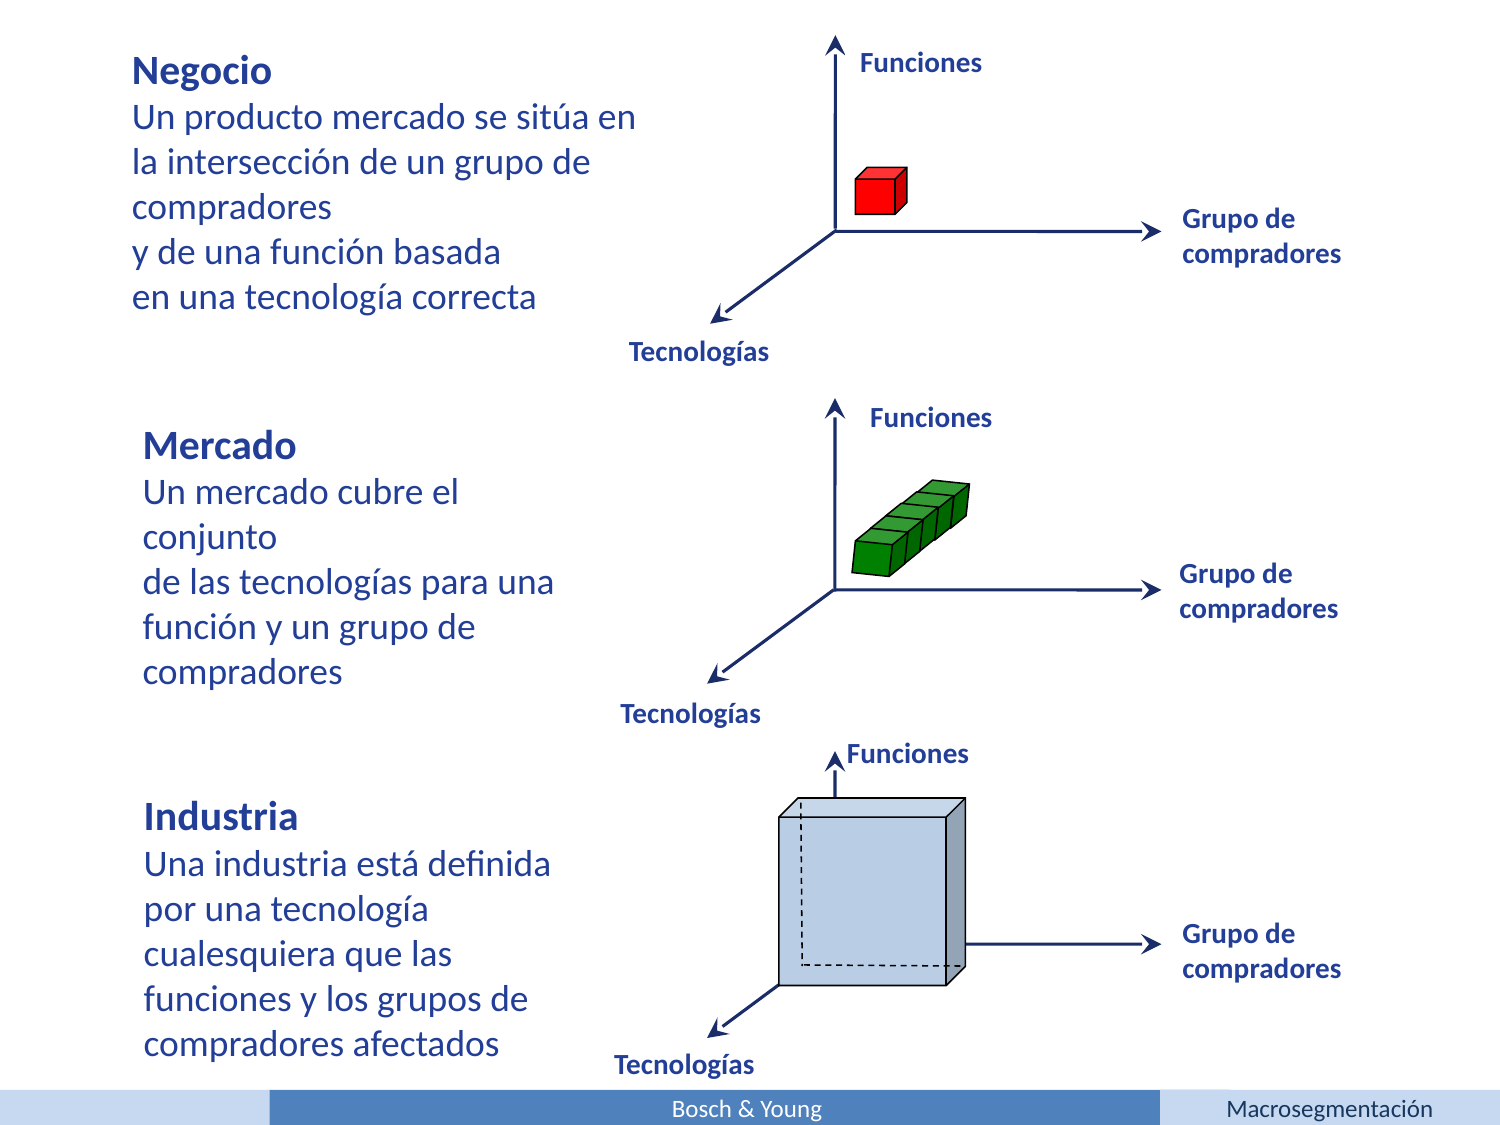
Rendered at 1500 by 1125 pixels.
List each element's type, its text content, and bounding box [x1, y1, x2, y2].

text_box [613, 34, 1392, 365]
text_box Industria Una industria está definida por una tecnología cualesquiera que las funciones y los grupos de compradores afectados [128, 781, 576, 1055]
text_box Mercado Un mercado cubre el conjunto de las tecnologías para una función y un grupo de compradores [127, 410, 575, 692]
text_box [0, 1088, 272, 1125]
text_box [117, 46, 1405, 1032]
text_box Bosch & Young [272, 1088, 1158, 1125]
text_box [599, 726, 1391, 1079]
text_box Negocio Un producto mercado se sitúa en la intersección de un grupo de compradores y de una función basada en una tecnología correcta [117, 35, 611, 329]
text_box Macrosegmentación [1158, 1088, 1500, 1125]
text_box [605, 390, 1388, 724]
